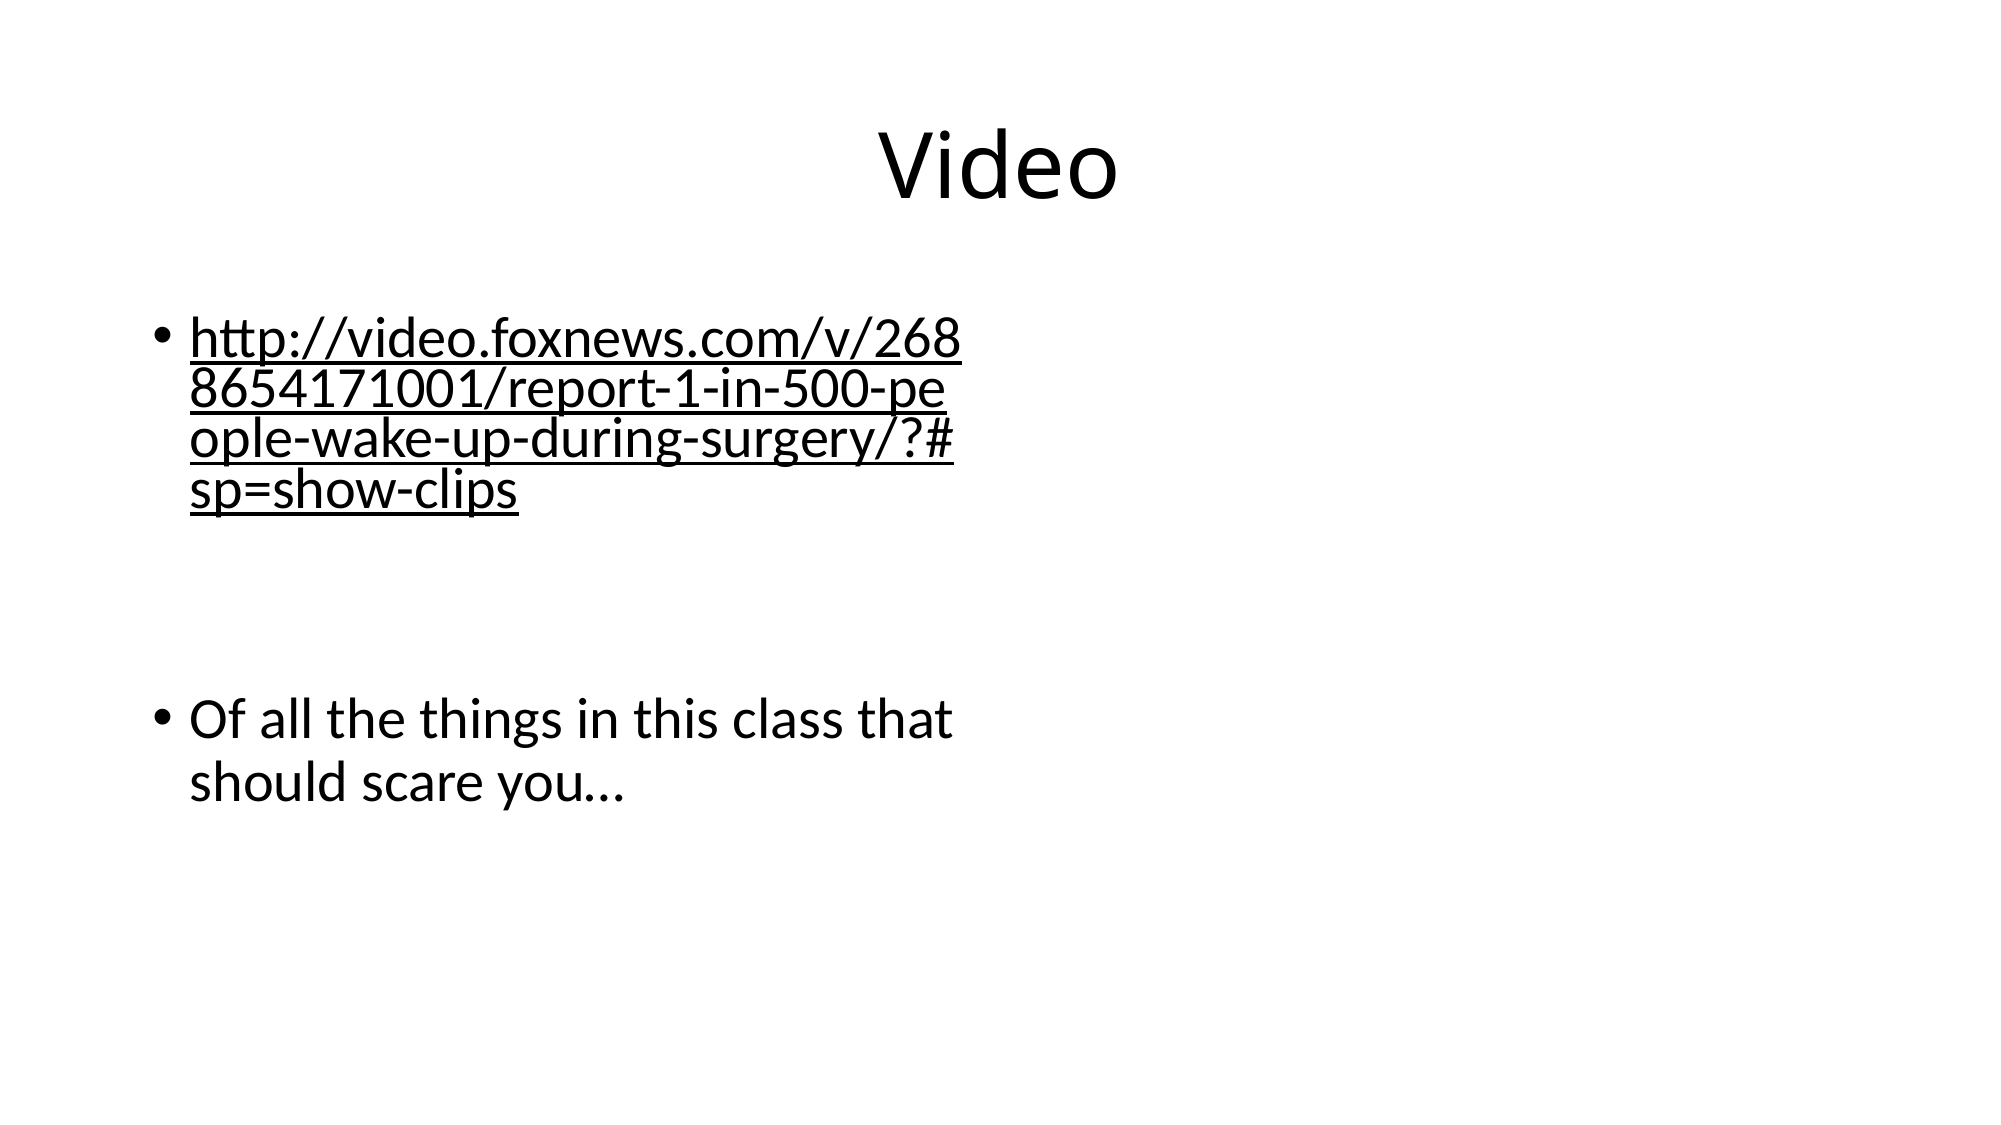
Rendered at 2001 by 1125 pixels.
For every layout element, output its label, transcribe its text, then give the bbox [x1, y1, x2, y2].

title Video [137, 59, 1863, 278]
list http://video.foxnews.com/v/2688654171001/report-1-in-500-people-wake-up-during-surgery/?#sp=show-clips Of all the things in this class that should scare you… [137, 299, 988, 1014]
